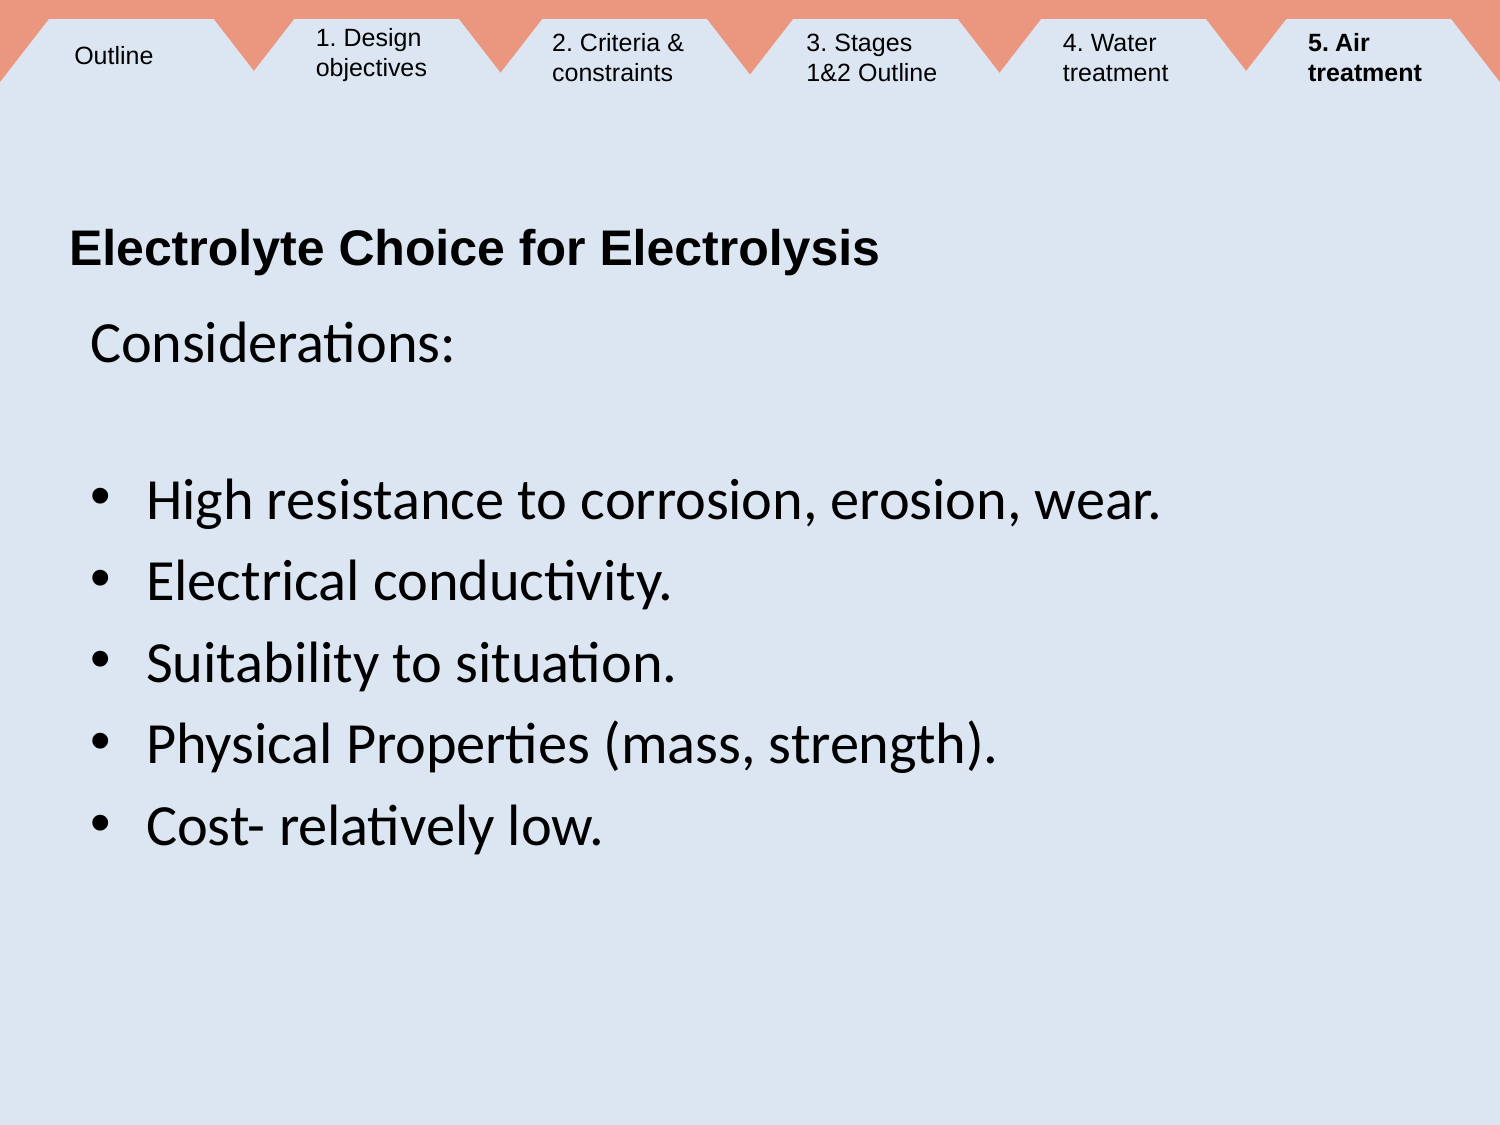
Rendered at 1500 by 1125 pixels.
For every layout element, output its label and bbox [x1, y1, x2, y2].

list [0, 0, 1500, 1125]
